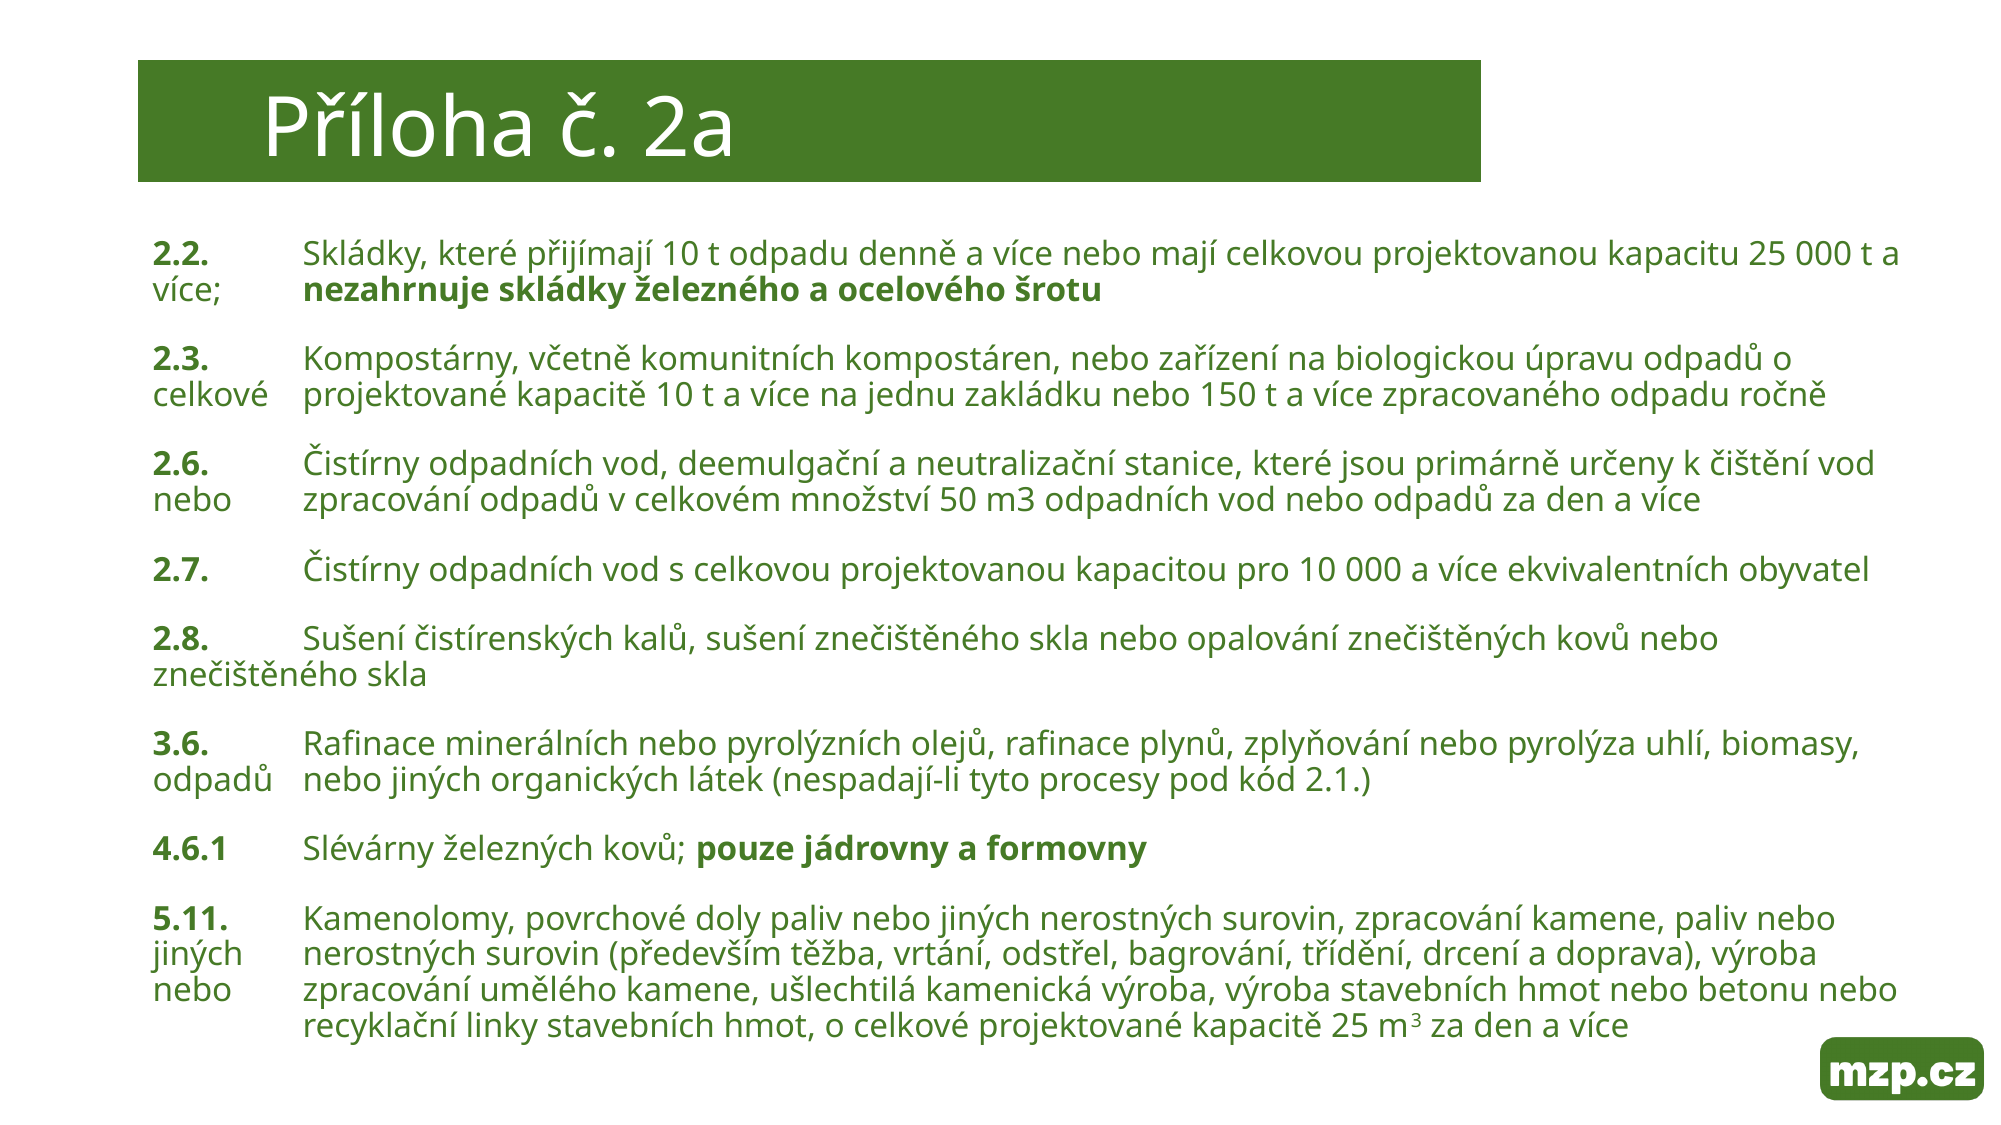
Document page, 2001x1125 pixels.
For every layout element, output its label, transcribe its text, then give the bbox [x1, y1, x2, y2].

text_box [136, 563, 810, 919]
title Příloha č. 2a [137, 59, 1482, 183]
list 2.2. Skládky, které přijímají 10 t odpadu denně a více nebo mají celkovou projektovanou kapacitu 25 000 t a více; nezahrnuje skládky železného a ocelového šrotu 2.3. Kompostárny, včetně komunitních kompostáren, nebo zařízení na biologickou úpravu odpadů o celkové projektované kapacitě 10 t a více na jednu zakládku nebo 150 t a více zpracovaného odpadu ročně 2.6. Čistírny odpadních vod, deemulgační a neutralizační stanice, které jsou primárně určeny k čištění vod nebo zpracování odpadů v celkovém množství 50 m3 odpadních vod nebo odpadů za den a více 2.7. Čistírny odpadních vod s celkovou projektovanou kapacitou pro 10 000 a více ekvivalentních obyvatel 2.8. Sušení čistírenských kalů, sušení znečištěného skla nebo opalování znečištěných kovů nebo znečištěného skla 3.6. Rafinace minerálních nebo pyrolýzních olejů, rafinace plynů, zplyňování nebo pyrolýza uhlí, biomasy, odpadů nebo jiných organických látek (nespadají-li tyto procesy pod kód 2.1.) 4.6.1 Slévárny železných kovů; pouze jádrovny a formovny 5.11. Kamenolomy, povrchové doly paliv nebo jiných nerostných surovin, zpracování kamene, paliv nebo jiných nerostných surovin (především těžba, vrtání, odstřel, bagrování, třídění, drcení a doprava), výroba nebo zpracování umělého kamene, ušlechtilá kamenická výroba, výroba stavebních hmot nebo betonu nebo recyklační linky stavebních hmot, o celkové projektované kapacitě 25 m3 za den a více [137, 229, 1924, 1057]
picture [1789, 959, 2000, 1125]
